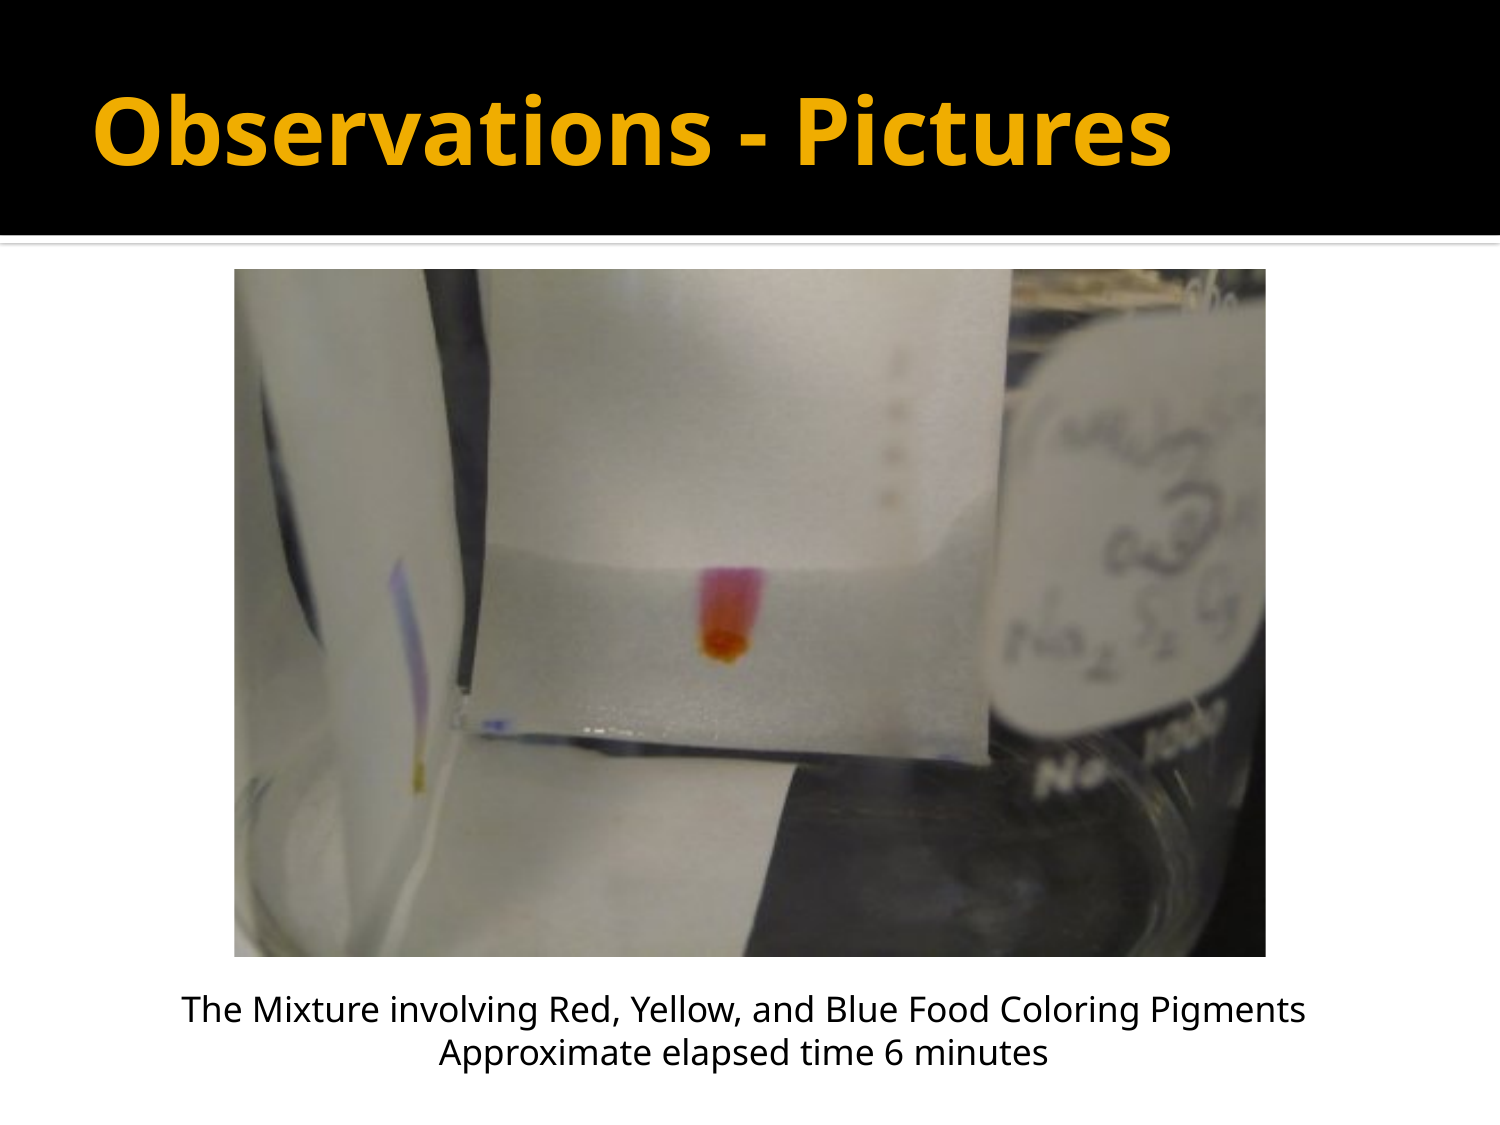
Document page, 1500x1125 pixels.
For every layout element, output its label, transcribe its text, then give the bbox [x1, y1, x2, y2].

list The Mixture involving Red, Yellow, and Blue Food Coloring Pigments Approximate elapsed time 6 minutes [82, 972, 1395, 1082]
title Observations - Pictures [75, 25, 1425, 231]
picture [234, 269, 1266, 957]
